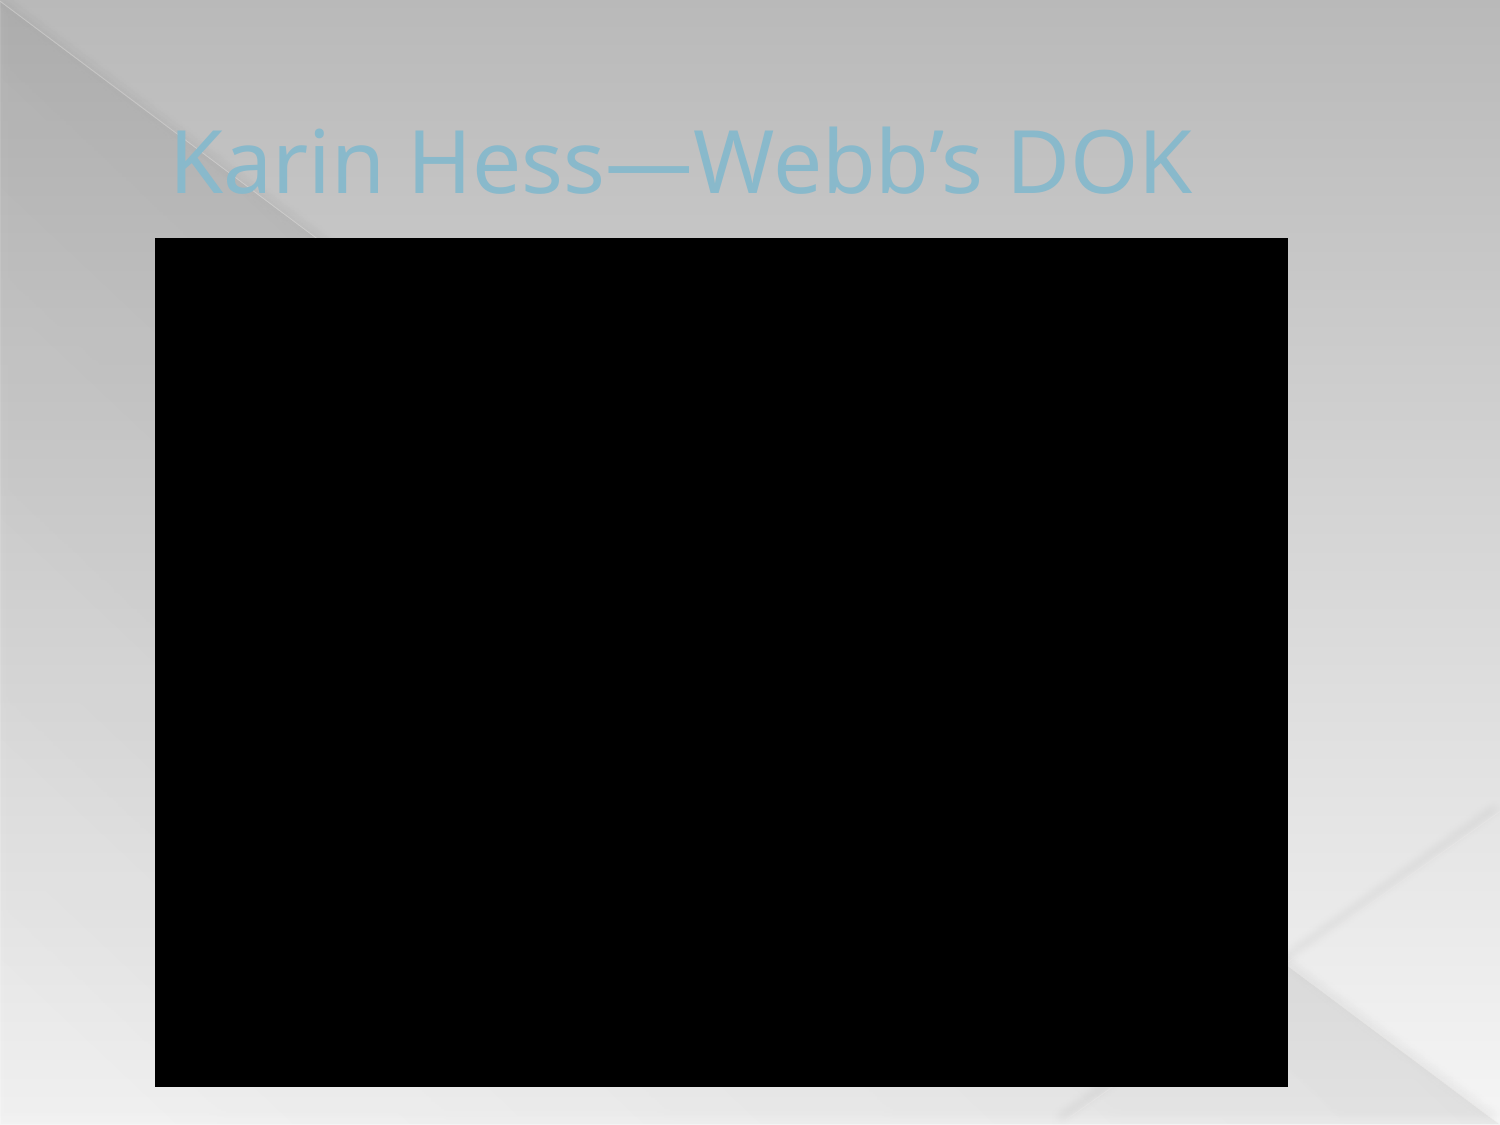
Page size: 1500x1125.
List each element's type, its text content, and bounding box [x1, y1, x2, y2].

title Karin Hess—Webb’s DOK [75, 43, 1425, 274]
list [154, 237, 1289, 1088]
